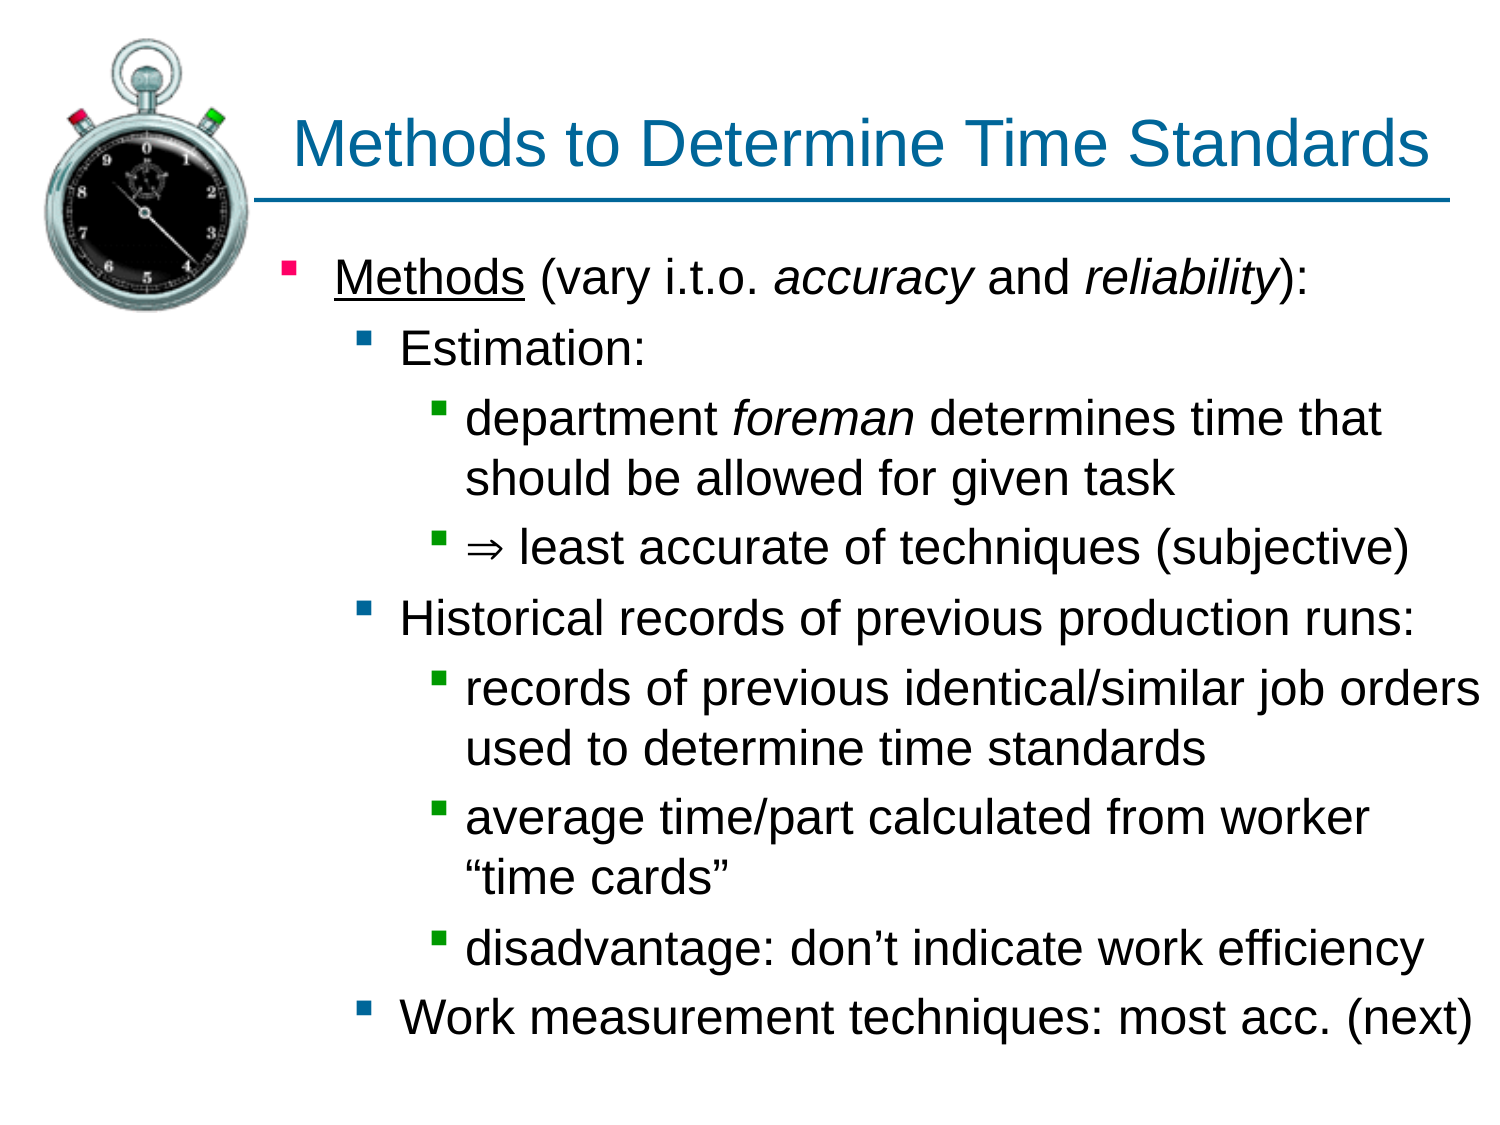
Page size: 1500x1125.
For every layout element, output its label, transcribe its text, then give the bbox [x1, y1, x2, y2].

picture [37, 37, 254, 313]
title Methods to Determine Time Standards [275, 37, 1450, 188]
list Methods (vary i.t.o. accuracy and reliability): Estimation: department foreman determines time that should be allowed for given task  least accurate of techniques (subjective) Historical records of previous production runs: records of previous identical/similar job orders used to determine time standards average time/part calculated from worker “time cards” disadvantage: don’t indicate work efficiency Work measurement techniques: most acc. (next) [262, 237, 1500, 1113]
